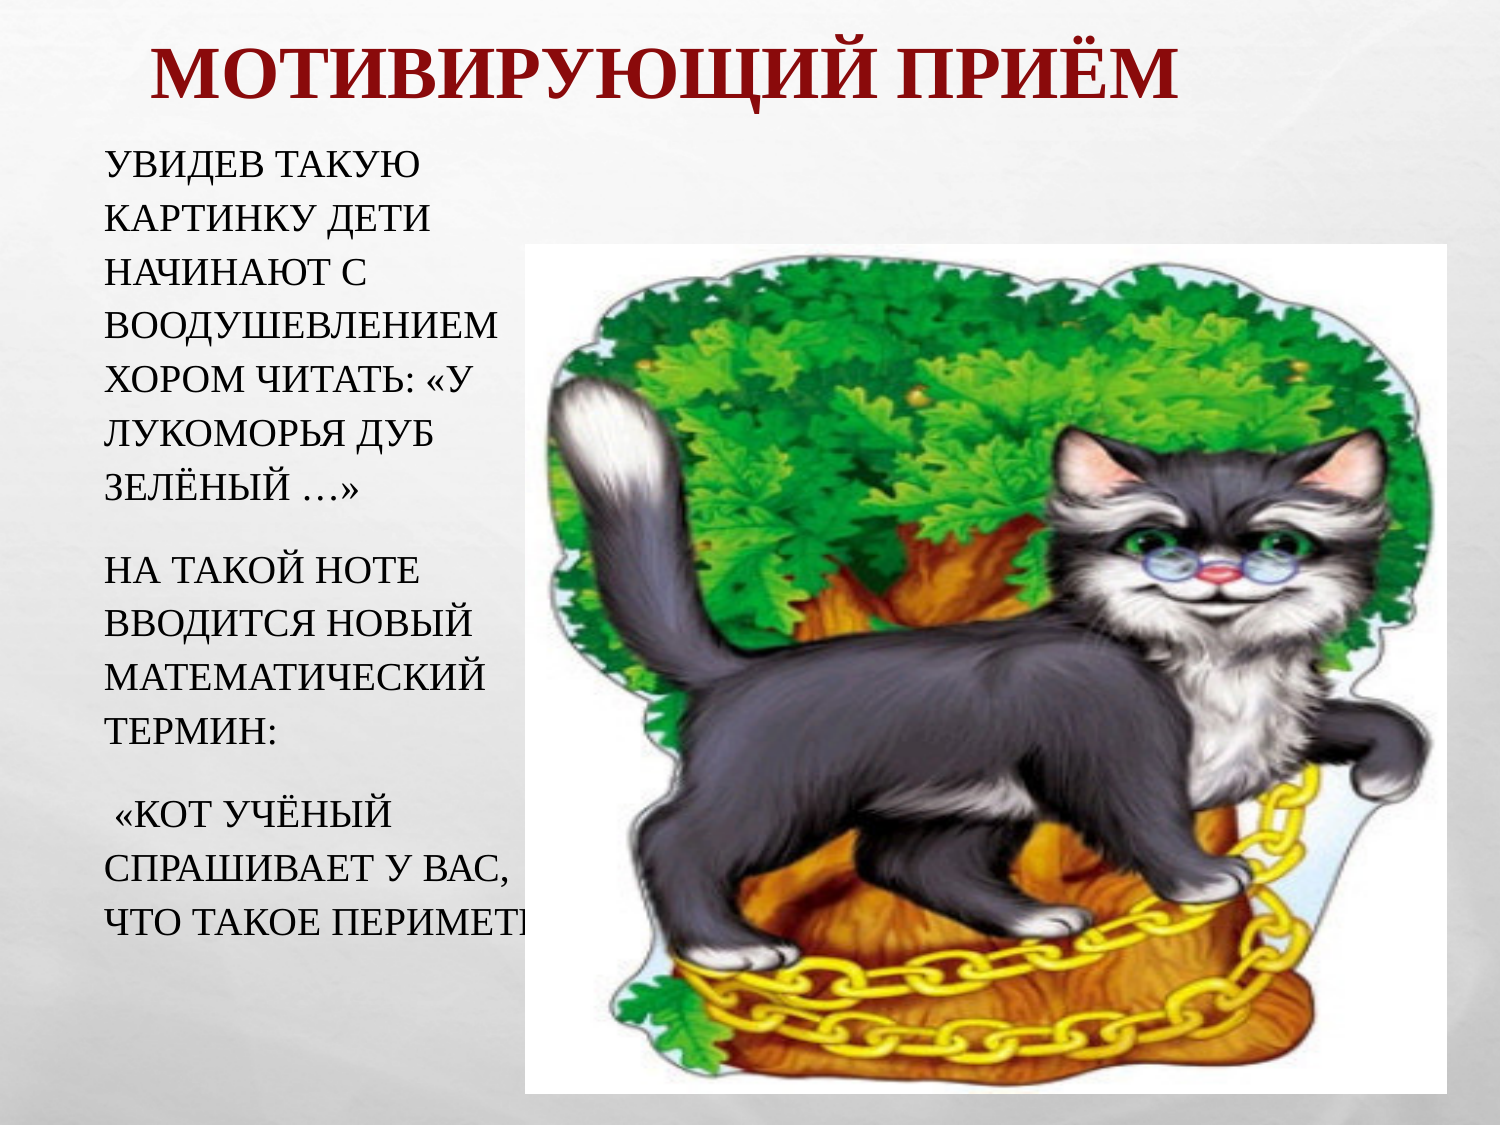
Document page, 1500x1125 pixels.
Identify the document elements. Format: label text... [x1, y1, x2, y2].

picture [525, 243, 1448, 1095]
title Мотивирующий приём [135, 30, 1249, 185]
list Увидев такую картинку дети начинают с воодушевлением хором читать: «У лукоморья дуб зелёный …» На такой ноте вводится новый математический термин: «Кот учёный спрашивает у вас, что такое периметр?» [89, 112, 597, 963]
